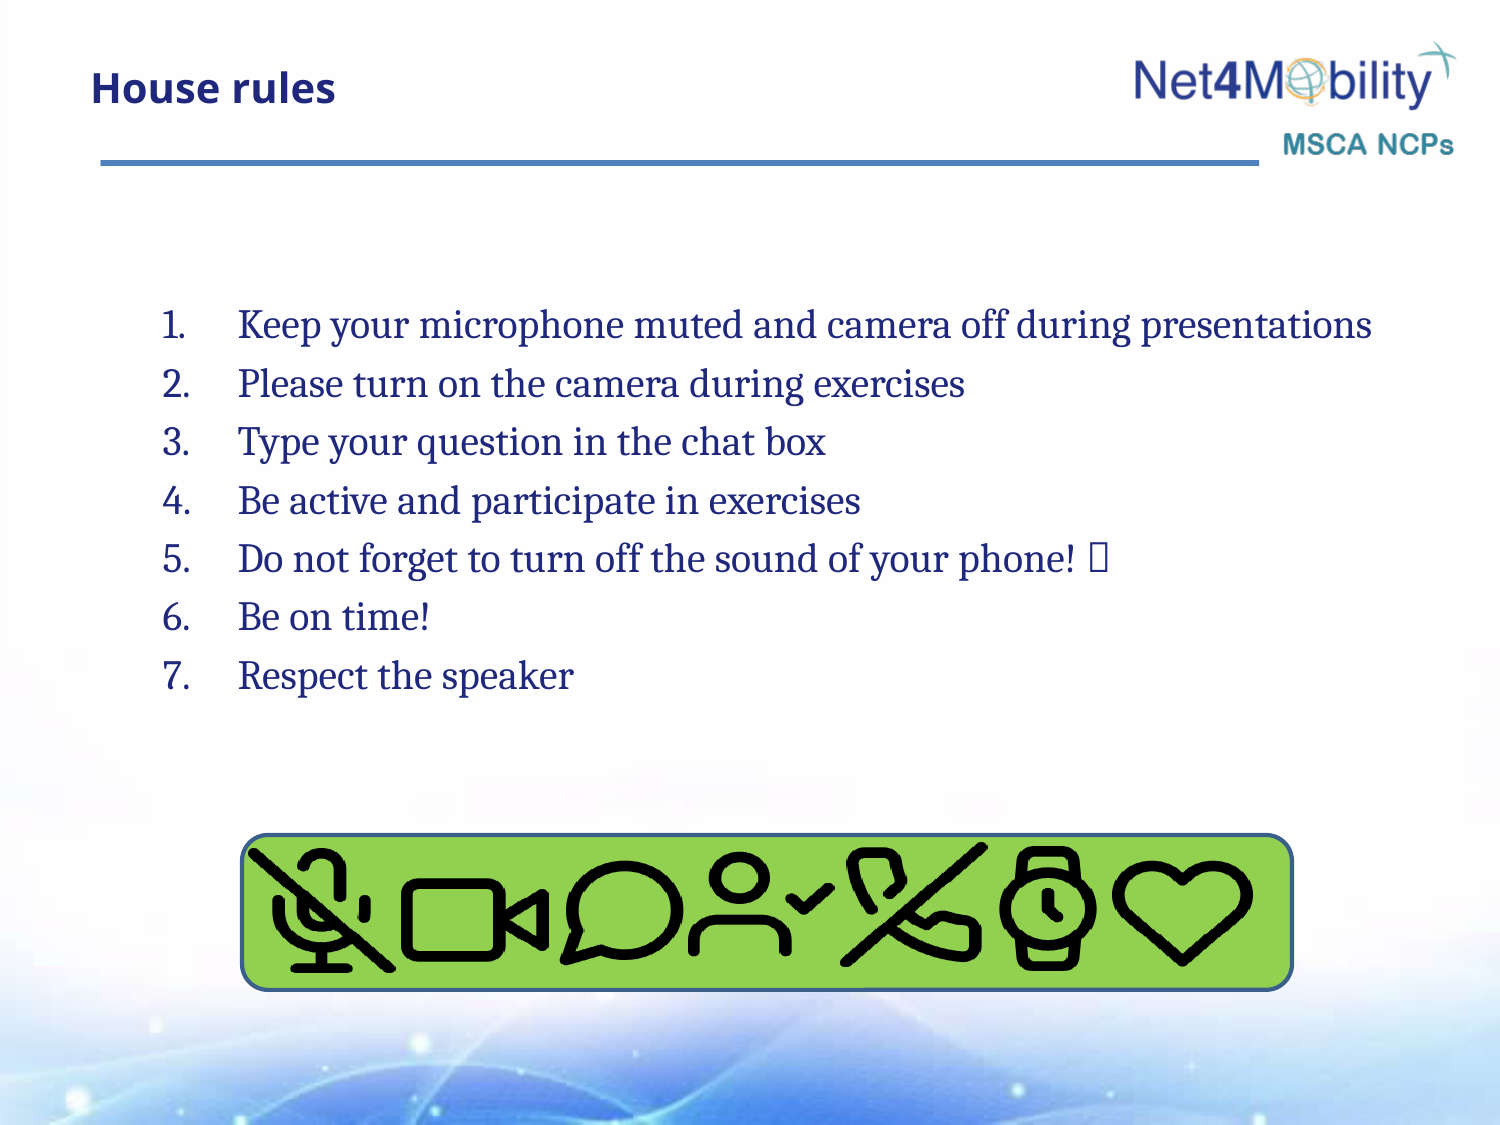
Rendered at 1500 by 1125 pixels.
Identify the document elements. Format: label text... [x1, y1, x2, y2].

title House rules [75, 30, 1093, 144]
picture [0, 0, 1500, 1125]
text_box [241, 834, 1293, 991]
list Keep your microphone muted and camera off during presentations Please turn on the camera during exercises Type your question in the chat box Be active and participate in exercises Do not forget to turn off the sound of your phone!  Be on time! Respect the speaker [147, 289, 1462, 913]
